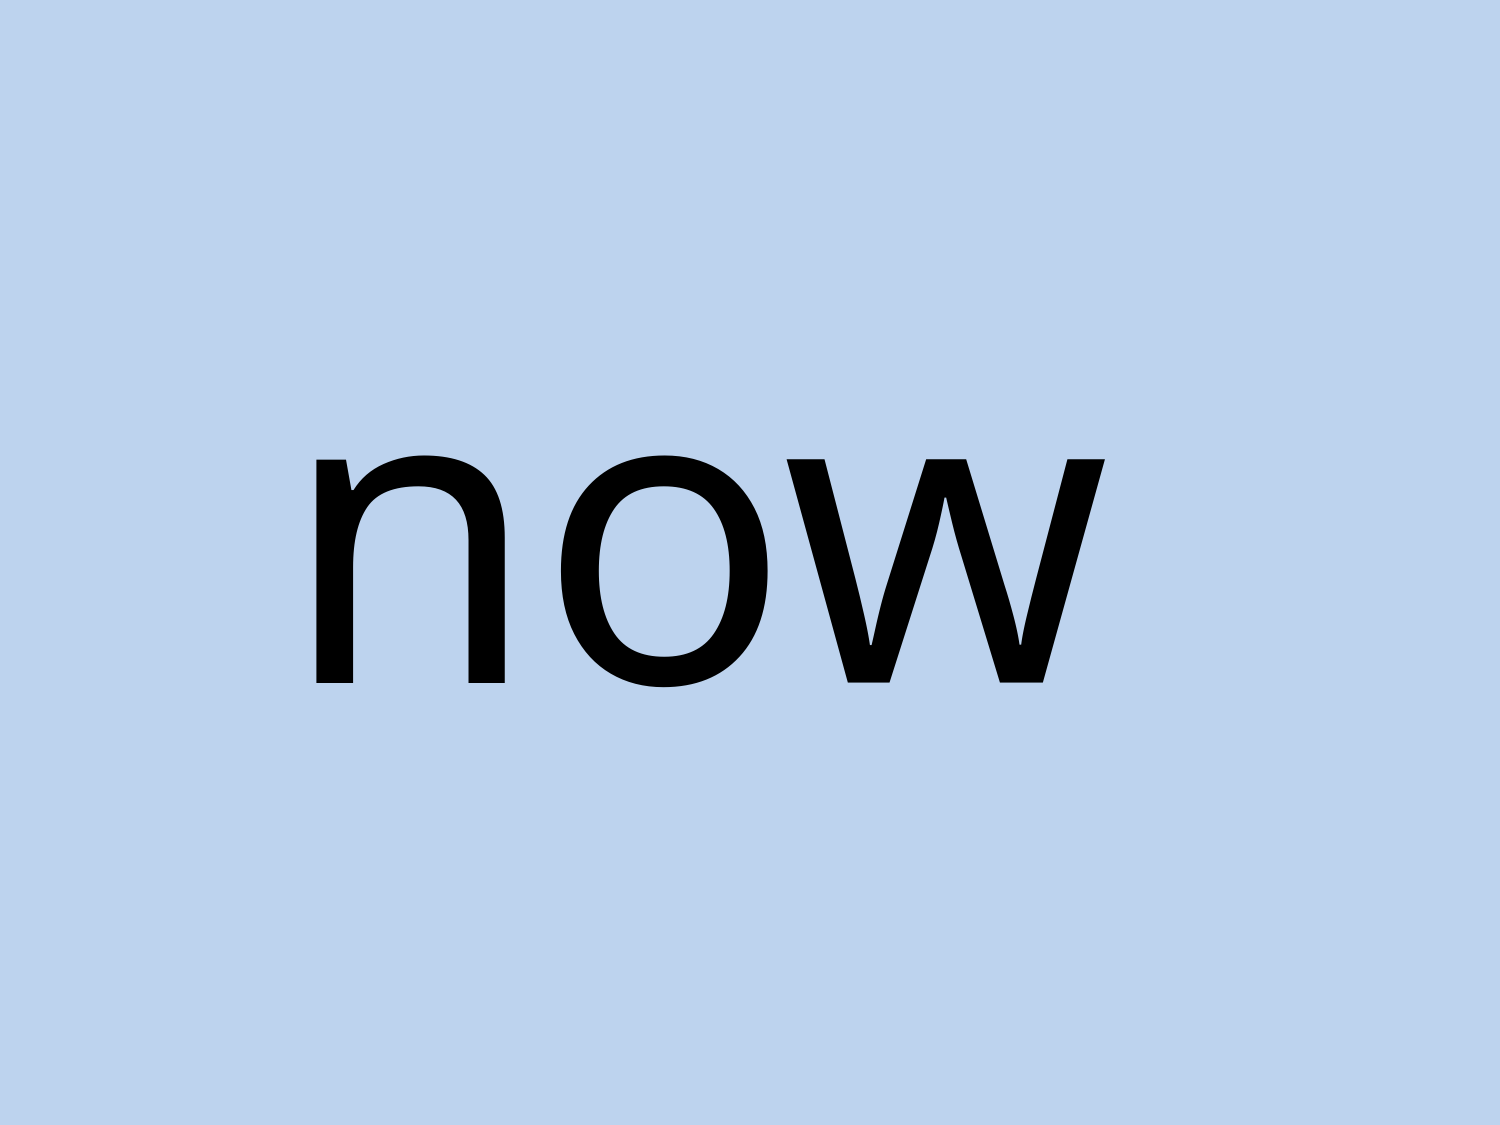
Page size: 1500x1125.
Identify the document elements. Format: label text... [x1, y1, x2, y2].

text_box now [41, 259, 1459, 775]
